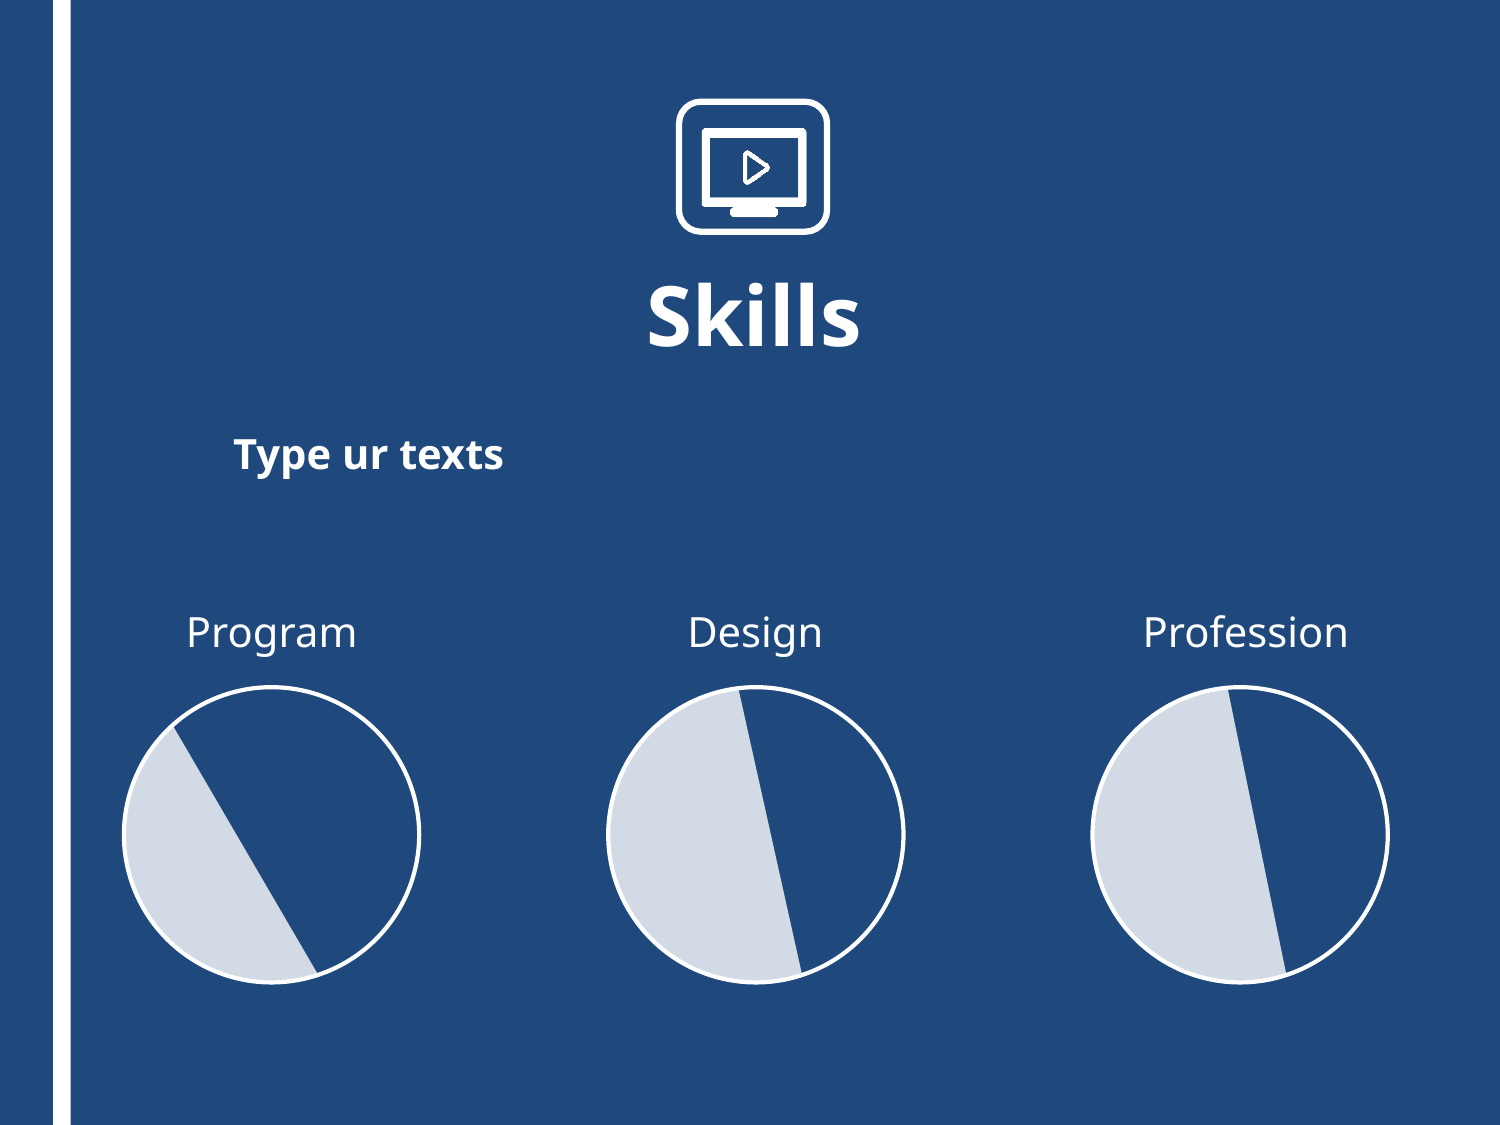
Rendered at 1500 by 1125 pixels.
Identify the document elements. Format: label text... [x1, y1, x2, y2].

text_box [607, 597, 904, 983]
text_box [1092, 597, 1448, 983]
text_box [123, 597, 420, 983]
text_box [631, 101, 892, 372]
text_box [51, 0, 73, 1125]
text_box Type ur texts [218, 420, 1282, 486]
